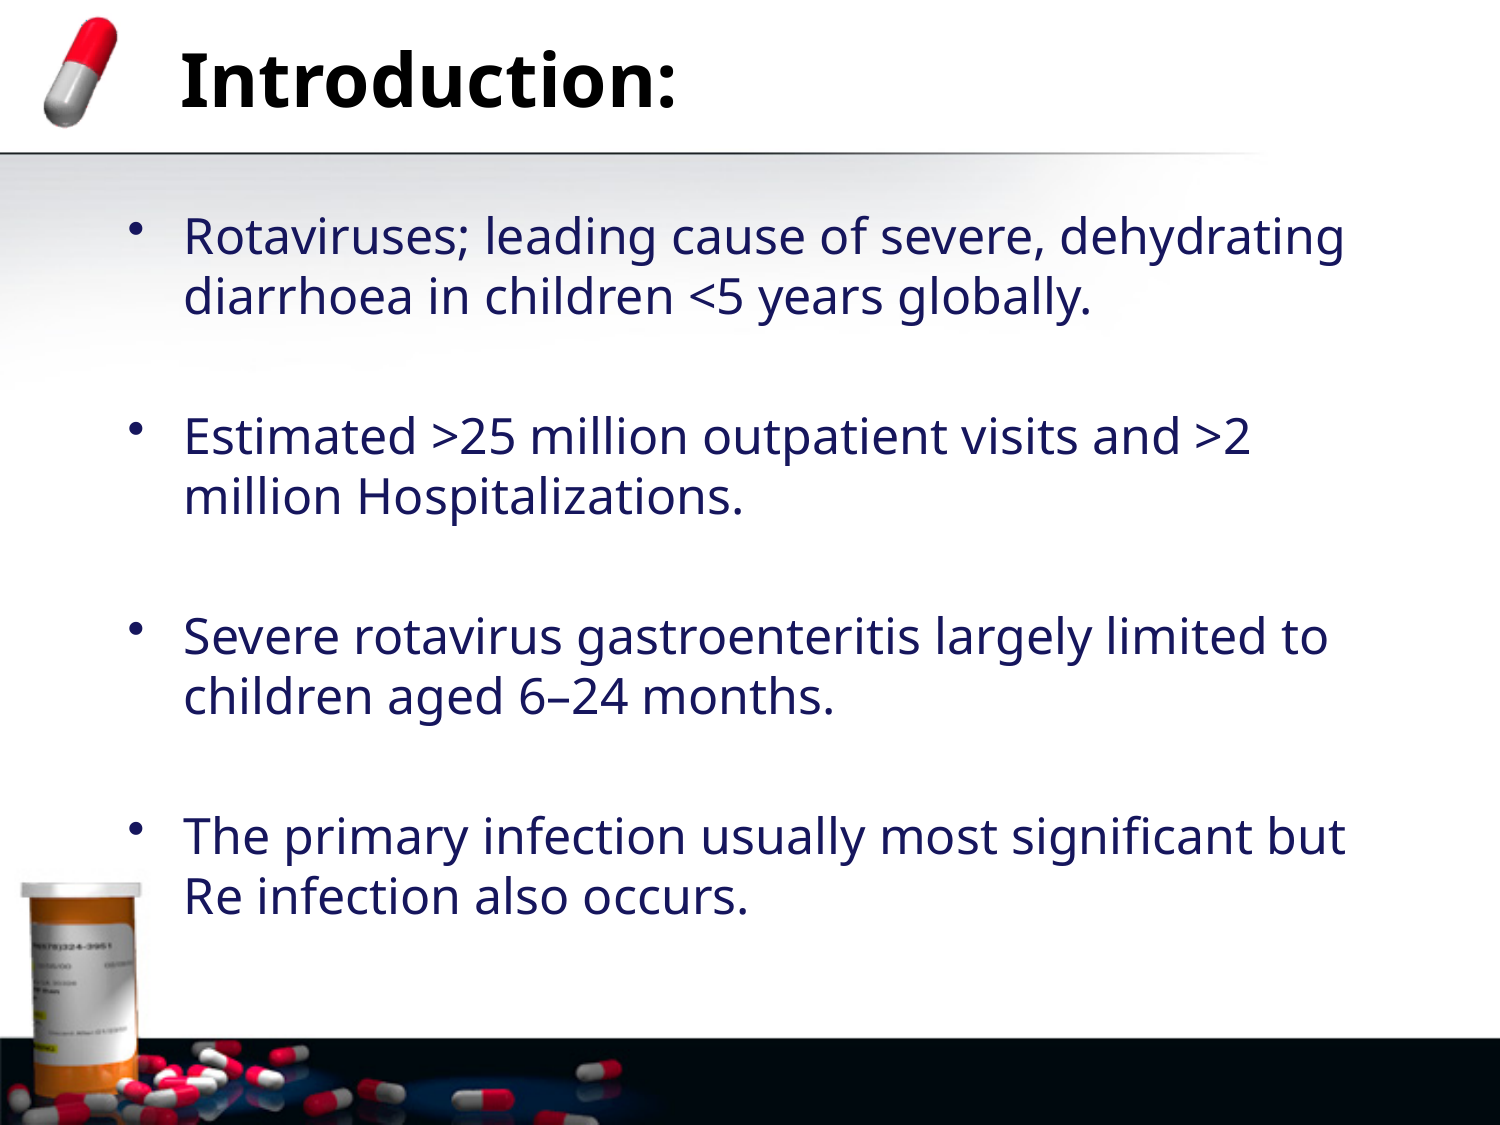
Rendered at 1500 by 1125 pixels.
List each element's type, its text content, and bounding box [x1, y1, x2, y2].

list Rotaviruses; leading cause of severe, dehydrating diarrhoea in children <5 years globally. Estimated >25 million outpatient visits and >2 million Hospitalizations. Severe rotavirus gastroenteritis largely limited to children aged 6–24 months. The primary infection usually most significant but Re infection also occurs. [112, 196, 1388, 1001]
title Introduction: [165, 0, 1391, 155]
picture [0, 0, 1500, 1125]
